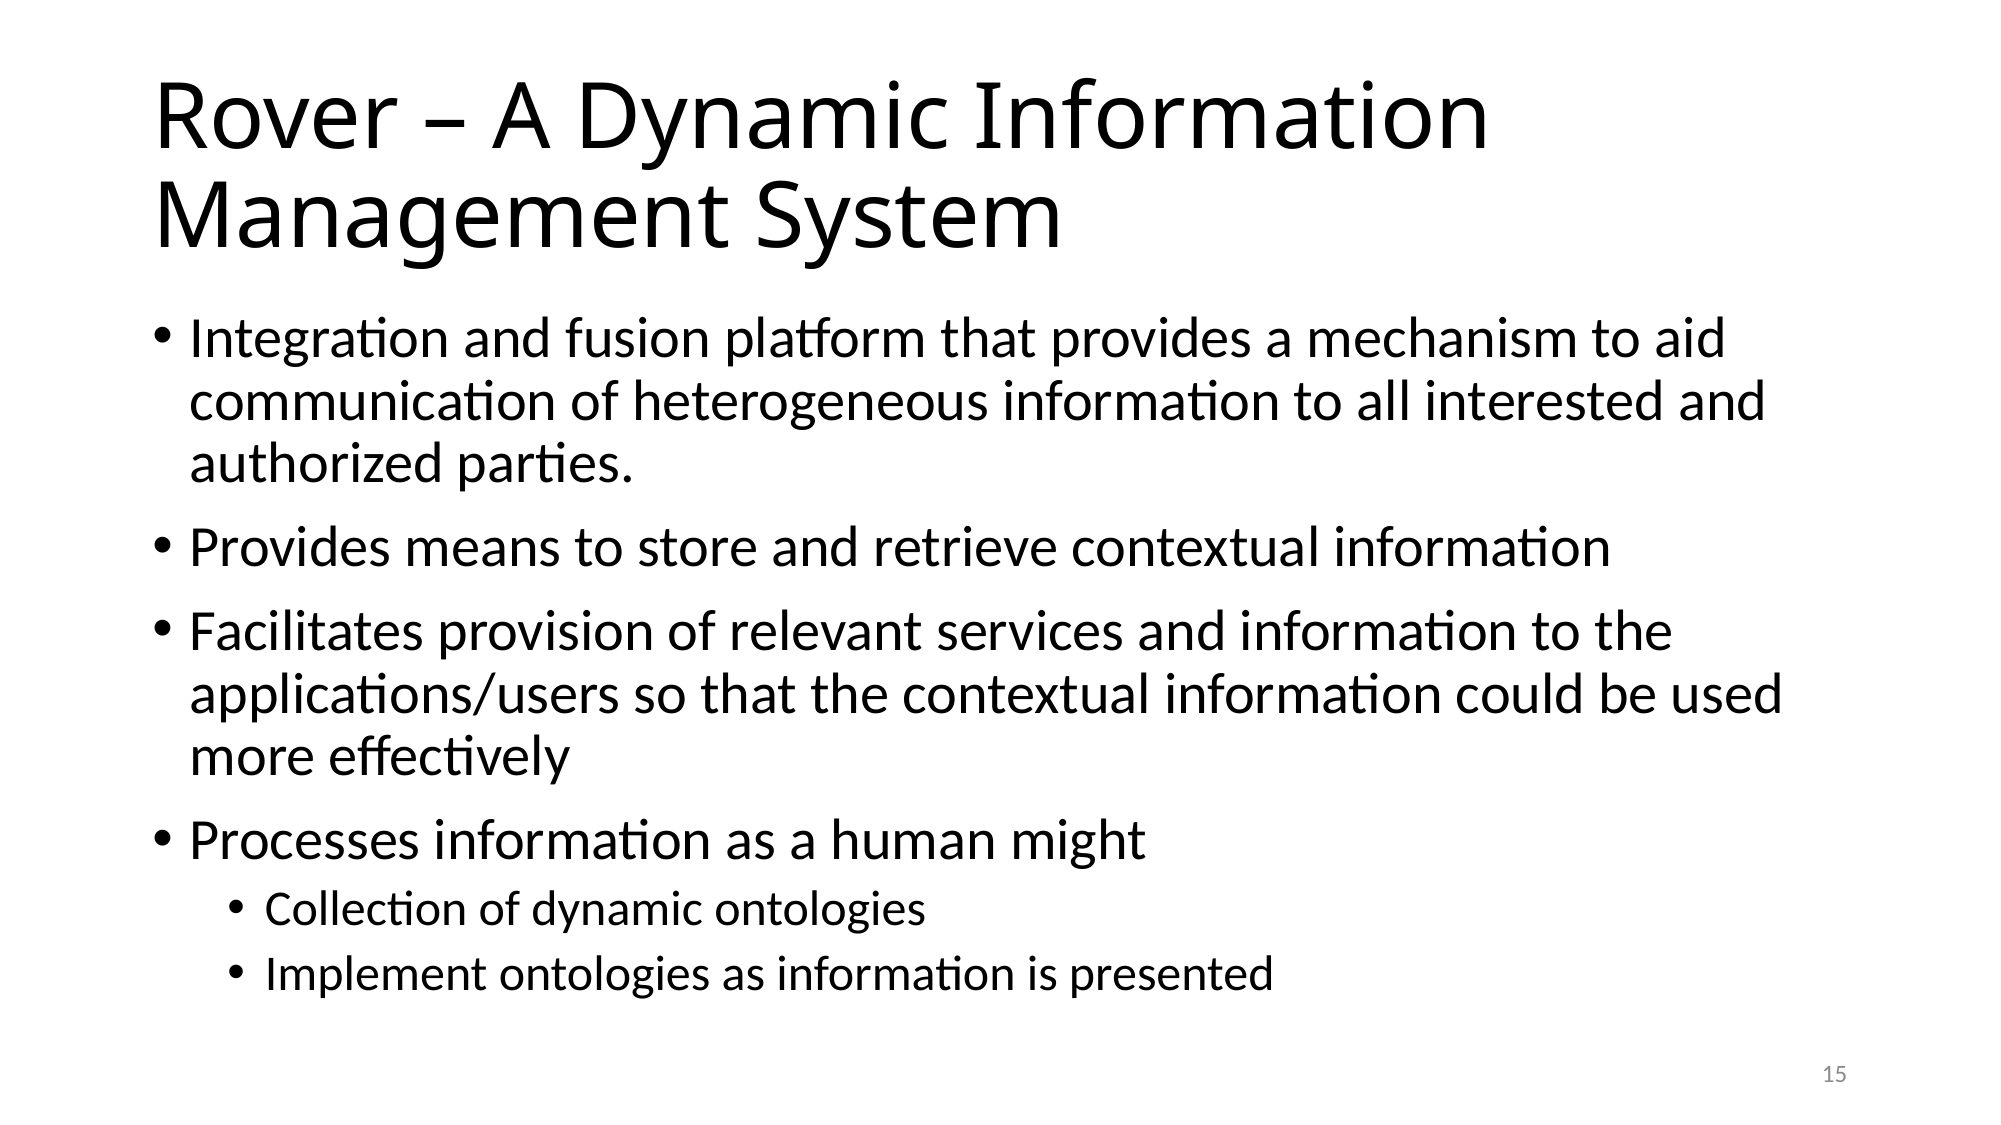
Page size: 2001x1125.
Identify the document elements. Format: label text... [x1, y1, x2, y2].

title Rover – A Dynamic Information Management System [137, 59, 1863, 278]
list Integration and fusion platform that provides a mechanism to aid communication of heterogeneous information to all interested and authorized parties. Provides means to store and retrieve contextual information Facilitates provision of relevant services and information to the applications/users so that the contextual information could be used more effectively Processes information as a human might Collection of dynamic ontologies Implement ontologies as information is presented [137, 299, 1863, 1014]
slide_number 15 [1412, 1042, 1863, 1103]
